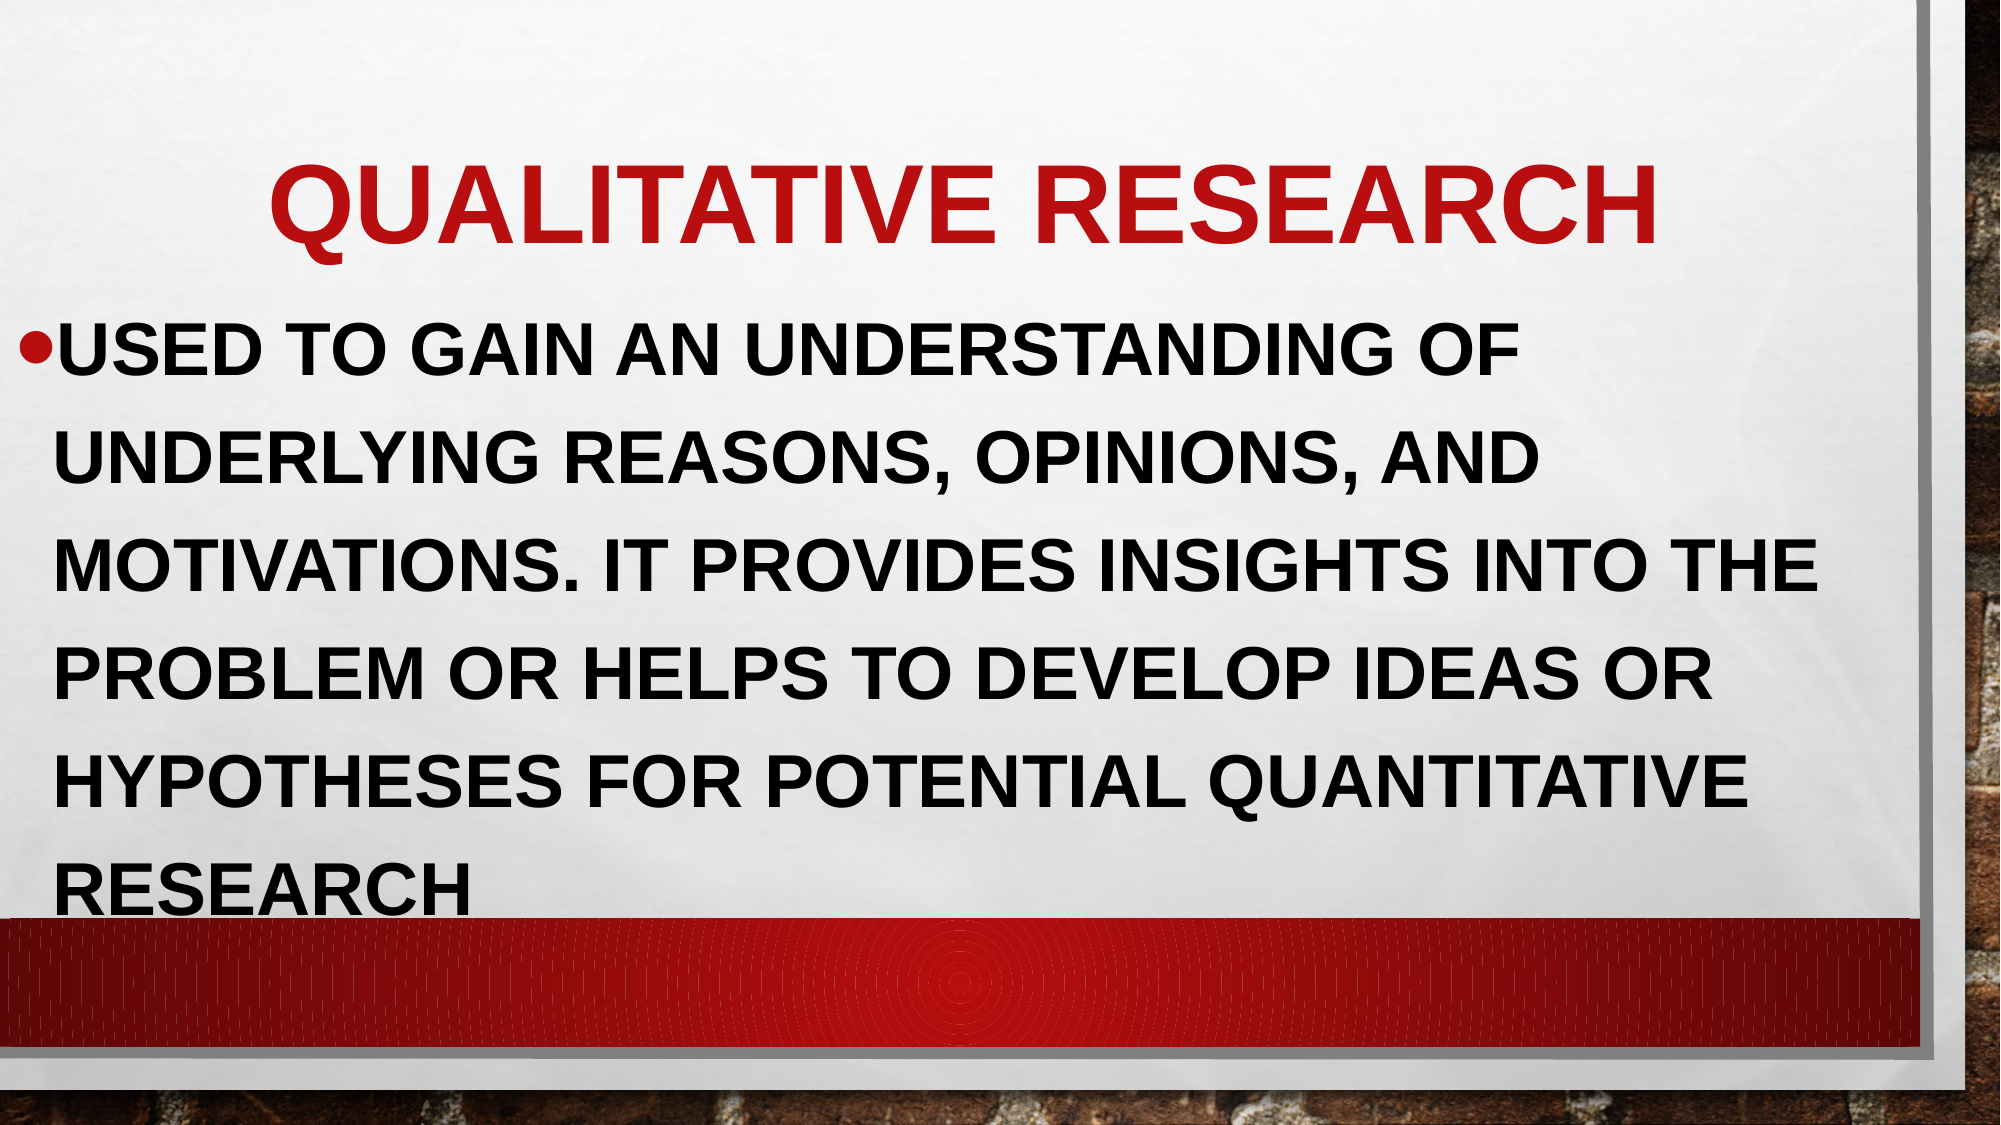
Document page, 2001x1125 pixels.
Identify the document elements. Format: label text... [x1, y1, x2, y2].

list used to gain an understanding of underlying reasons, opinions, and motivations. It provides insights into the problem or helps to develop ideas or hypotheses for potential quantitative research [0, 301, 1966, 912]
title Qualitative Research [112, 112, 1818, 301]
picture [0, 0, 2000, 1125]
